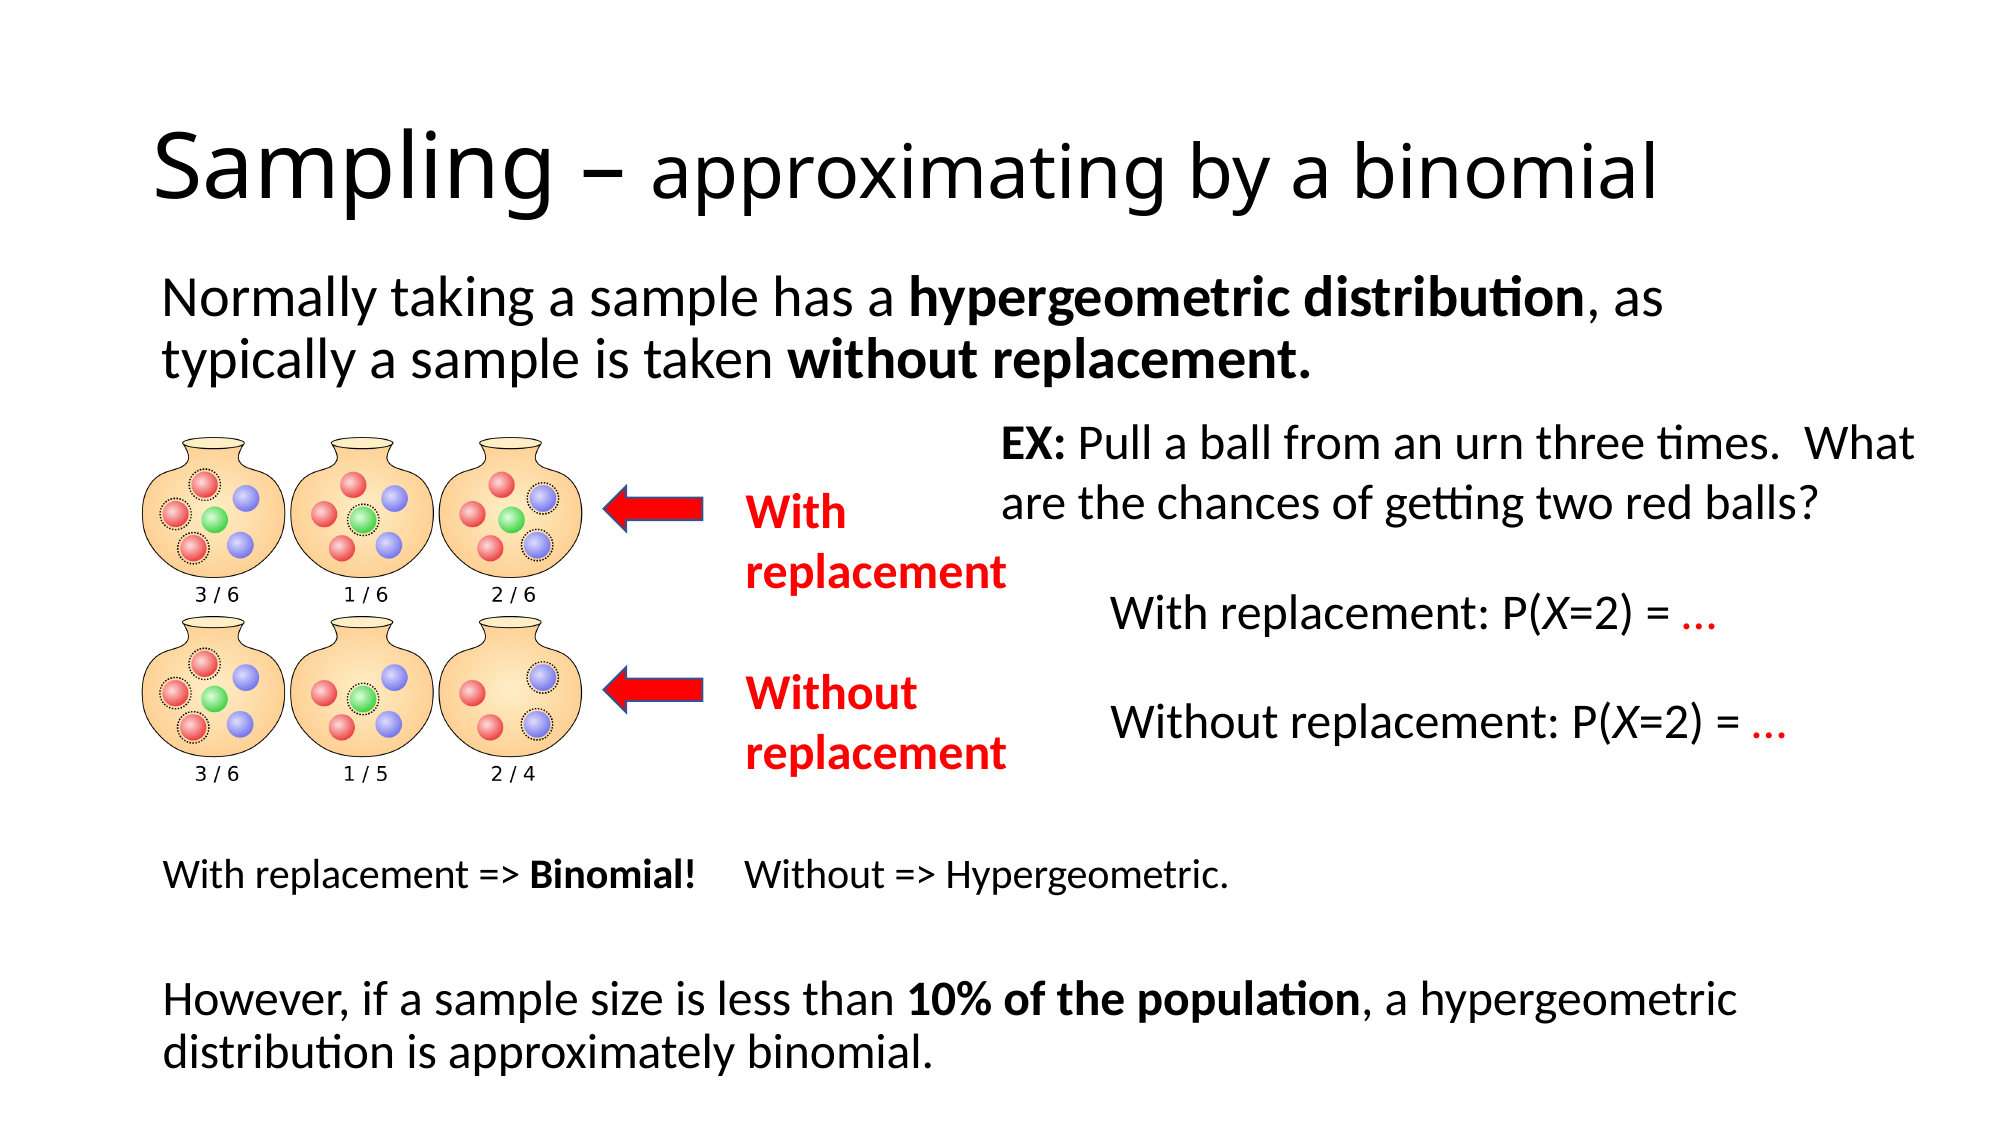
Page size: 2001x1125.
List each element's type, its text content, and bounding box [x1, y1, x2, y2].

text_box With replacement => Binomial! Without => Hypergeometric. However, if a sample size is less than 10% of the population, a hypergeometric distribution is approximately binomial. [147, 844, 1901, 1089]
text_box Without replacement: P(X=2) = … [1326, 681, 1986, 757]
title Sampling – approximating by a binomial [137, 59, 1863, 278]
list Normally taking a sample has a hypergeometric distribution, as typically a sample is taken without replacement. [146, 258, 1809, 419]
text_box EX: Pull a ball from an urn three times. What are the chances of getting two red balls? [985, 401, 1957, 537]
picture [136, 431, 587, 787]
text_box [603, 651, 1326, 789]
text_box With replacement: P(X=2) = … [1094, 572, 1808, 648]
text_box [603, 471, 1041, 610]
